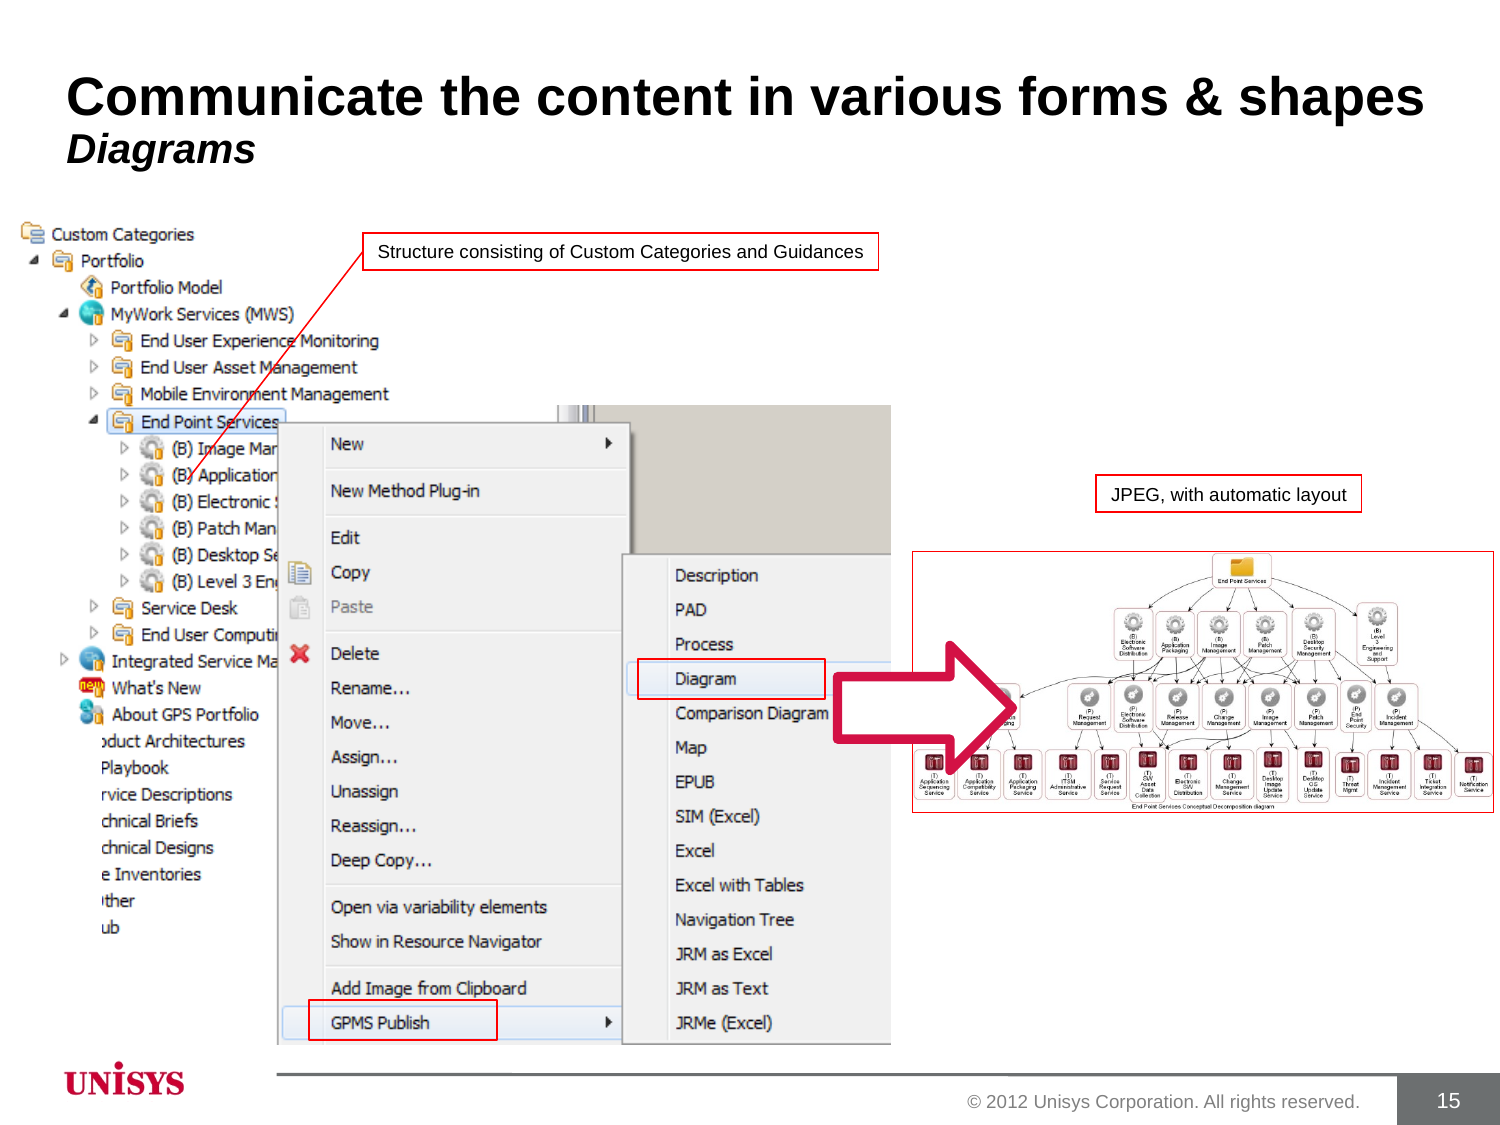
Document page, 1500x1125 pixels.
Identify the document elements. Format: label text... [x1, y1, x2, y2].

title Communicate the content in various forms & shapes Diagrams [66, 33, 1435, 208]
picture [41, 1049, 205, 1102]
text_box [896, 674, 907, 742]
picture [12, 218, 891, 1045]
picture [912, 551, 1494, 813]
text_box JPEG, with automatic layout [1096, 474, 1362, 513]
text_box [187, 251, 363, 480]
text_box Structure consisting of Custom Categories and Guidances [441, 232, 879, 270]
